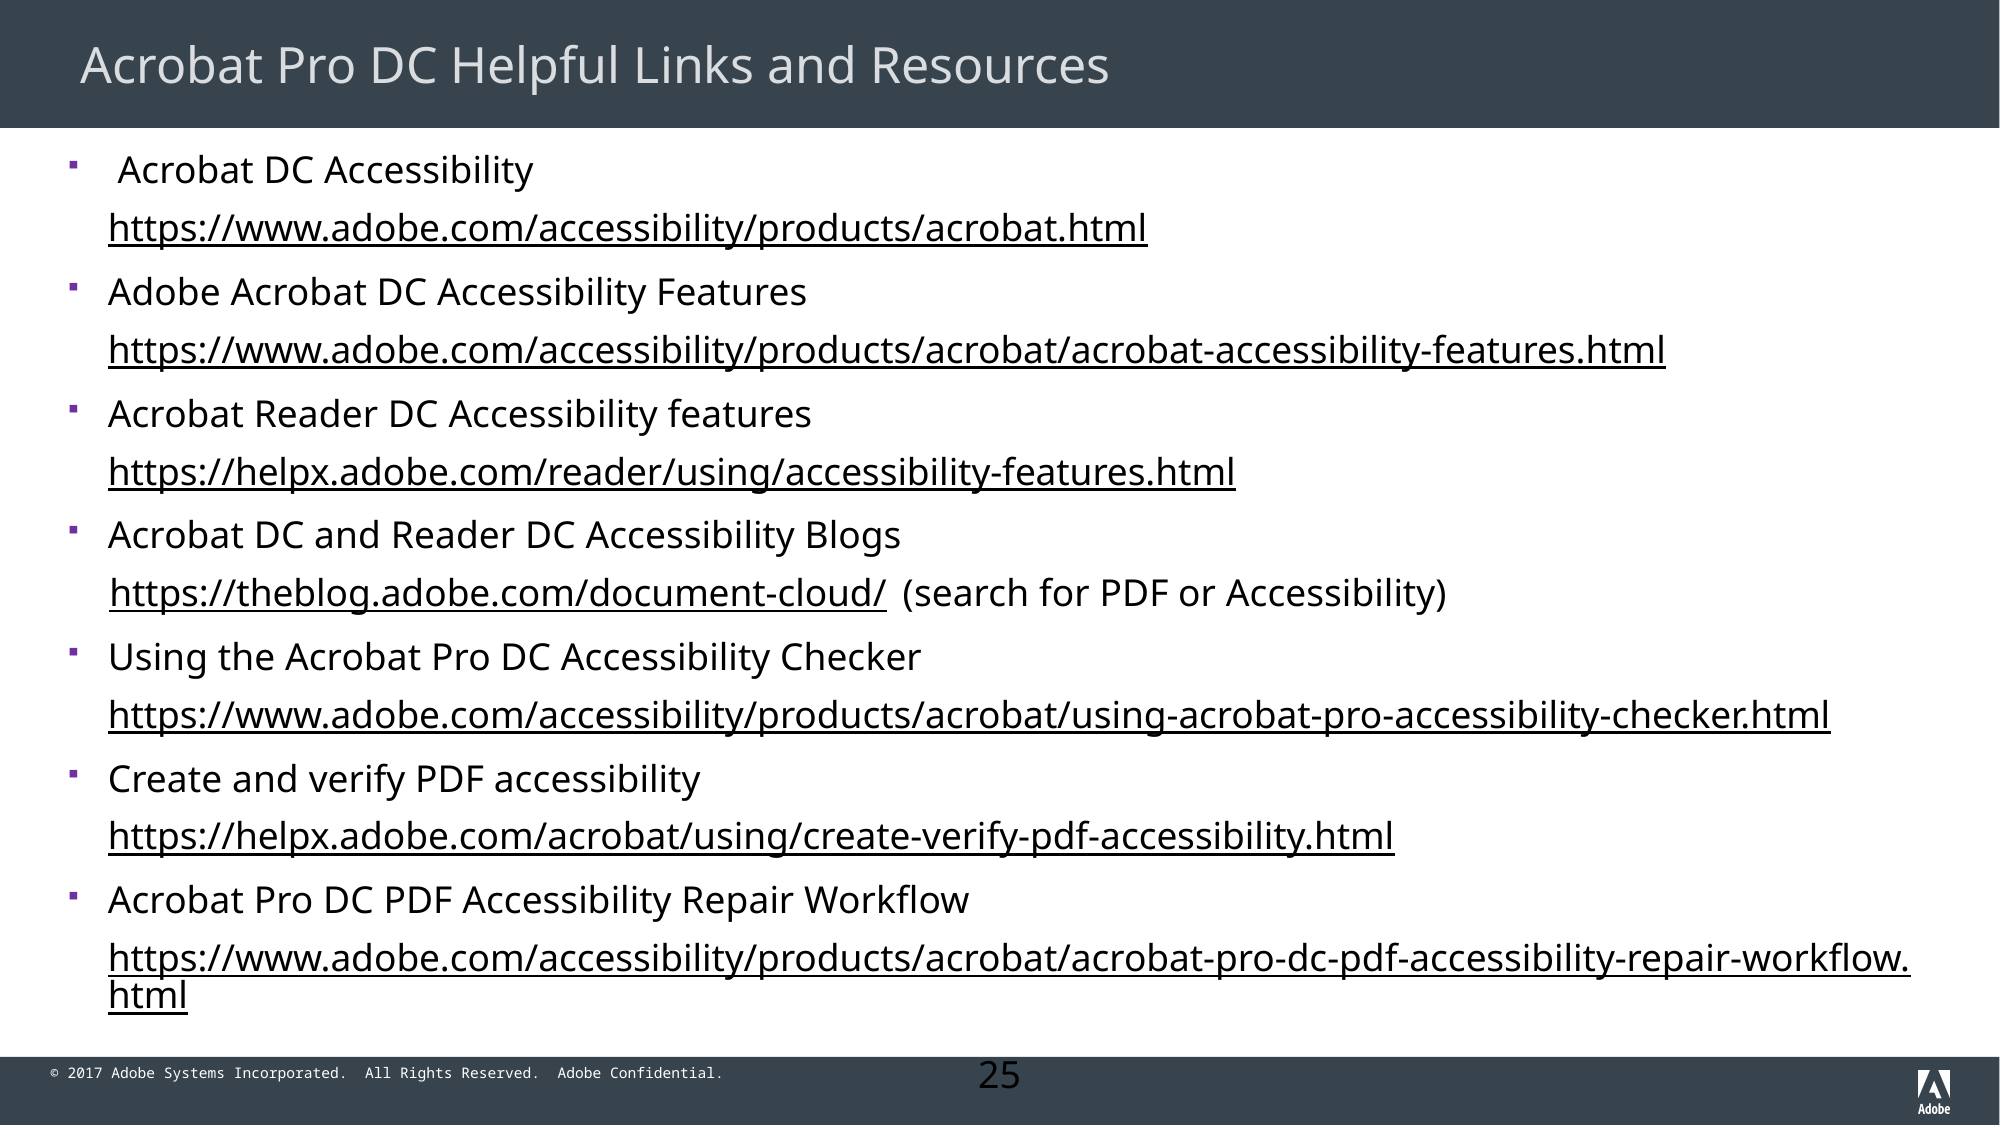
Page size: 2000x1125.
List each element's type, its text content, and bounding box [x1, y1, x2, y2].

picture [1918, 1070, 1950, 1114]
title Acrobat Pro DC Helpful Links and Resources [49, 30, 1950, 98]
slide_number 25 [916, 1062, 1083, 1091]
list Acrobat DC Accessibility https://www.adobe.com/accessibility/products/acrobat.html Adobe Acrobat DC Accessibility Features https://www.adobe.com/accessibility/products/acrobat/acrobat-accessibility-features.html Acrobat Reader DC Accessibility features https://helpx.adobe.com/reader/using/accessibility-features.html Acrobat DC and Reader DC Accessibility Blogs https://theblog.adobe.com/document-cloud/ (search for PDF or Accessibility) Using the Acrobat Pro DC Accessibility Checker https://www.adobe.com/accessibility/products/acrobat/using-acrobat-pro-accessibility-checker.html Create and verify PDF accessibility https://helpx.adobe.com/acrobat/using/create-verify-pdf-accessibility.html Acrobat Pro DC PDF Accessibility Repair Workflow https://www.adobe.com/accessibility/products/acrobat/acrobat-pro-dc-pdf-accessibility-repair-workflow.html [49, 137, 1950, 1043]
